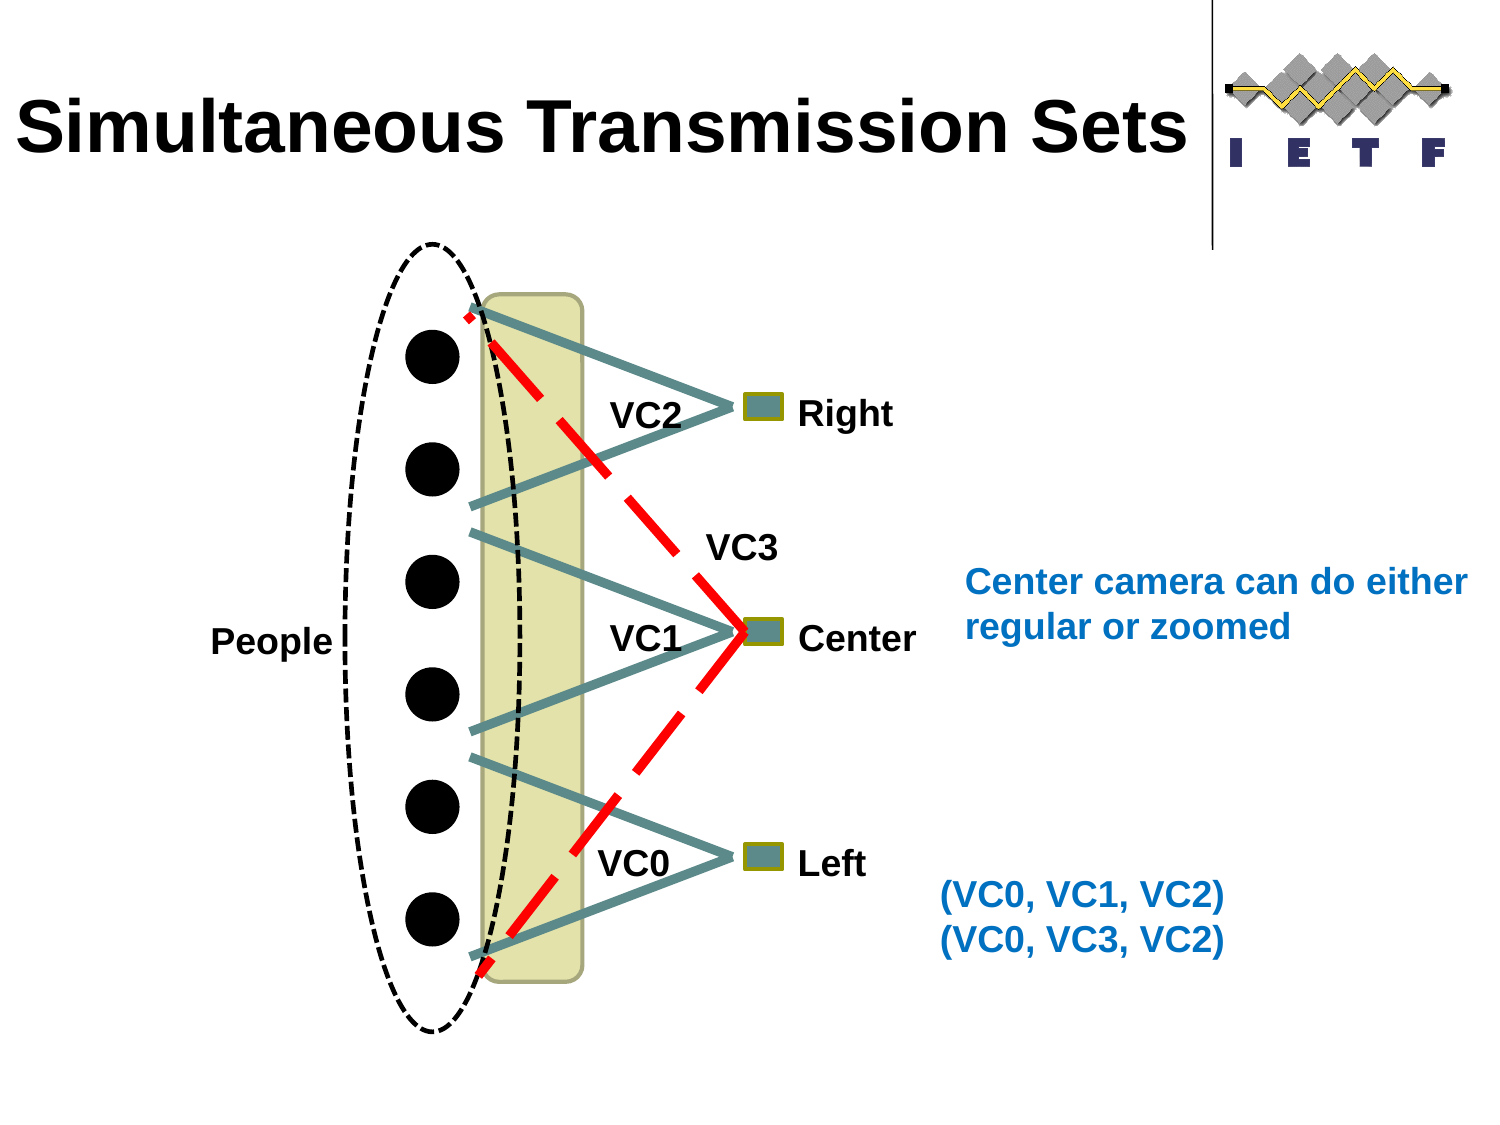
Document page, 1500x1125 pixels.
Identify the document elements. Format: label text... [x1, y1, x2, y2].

text_box Center [783, 606, 932, 667]
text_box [469, 306, 733, 312]
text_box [478, 631, 746, 977]
text_box Left [782, 831, 882, 892]
title Simultaneous Transmission Sets [0, 19, 1276, 176]
text_box [751, 392, 783, 421]
text_box Right [783, 381, 909, 442]
picture [1212, 37, 1463, 181]
text_box People [195, 609, 345, 670]
text_box Center camera can do either regular or zoomed [950, 549, 1500, 655]
text_box [342, 242, 482, 1034]
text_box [466, 314, 746, 633]
text_box [750, 842, 782, 871]
text_box (VC0, VC1, VC2) (VC0, VC3, VC2) [924, 862, 1398, 968]
text_box [481, 292, 584, 305]
text_box VC3 [751, 515, 825, 575]
text_box [750, 617, 783, 646]
